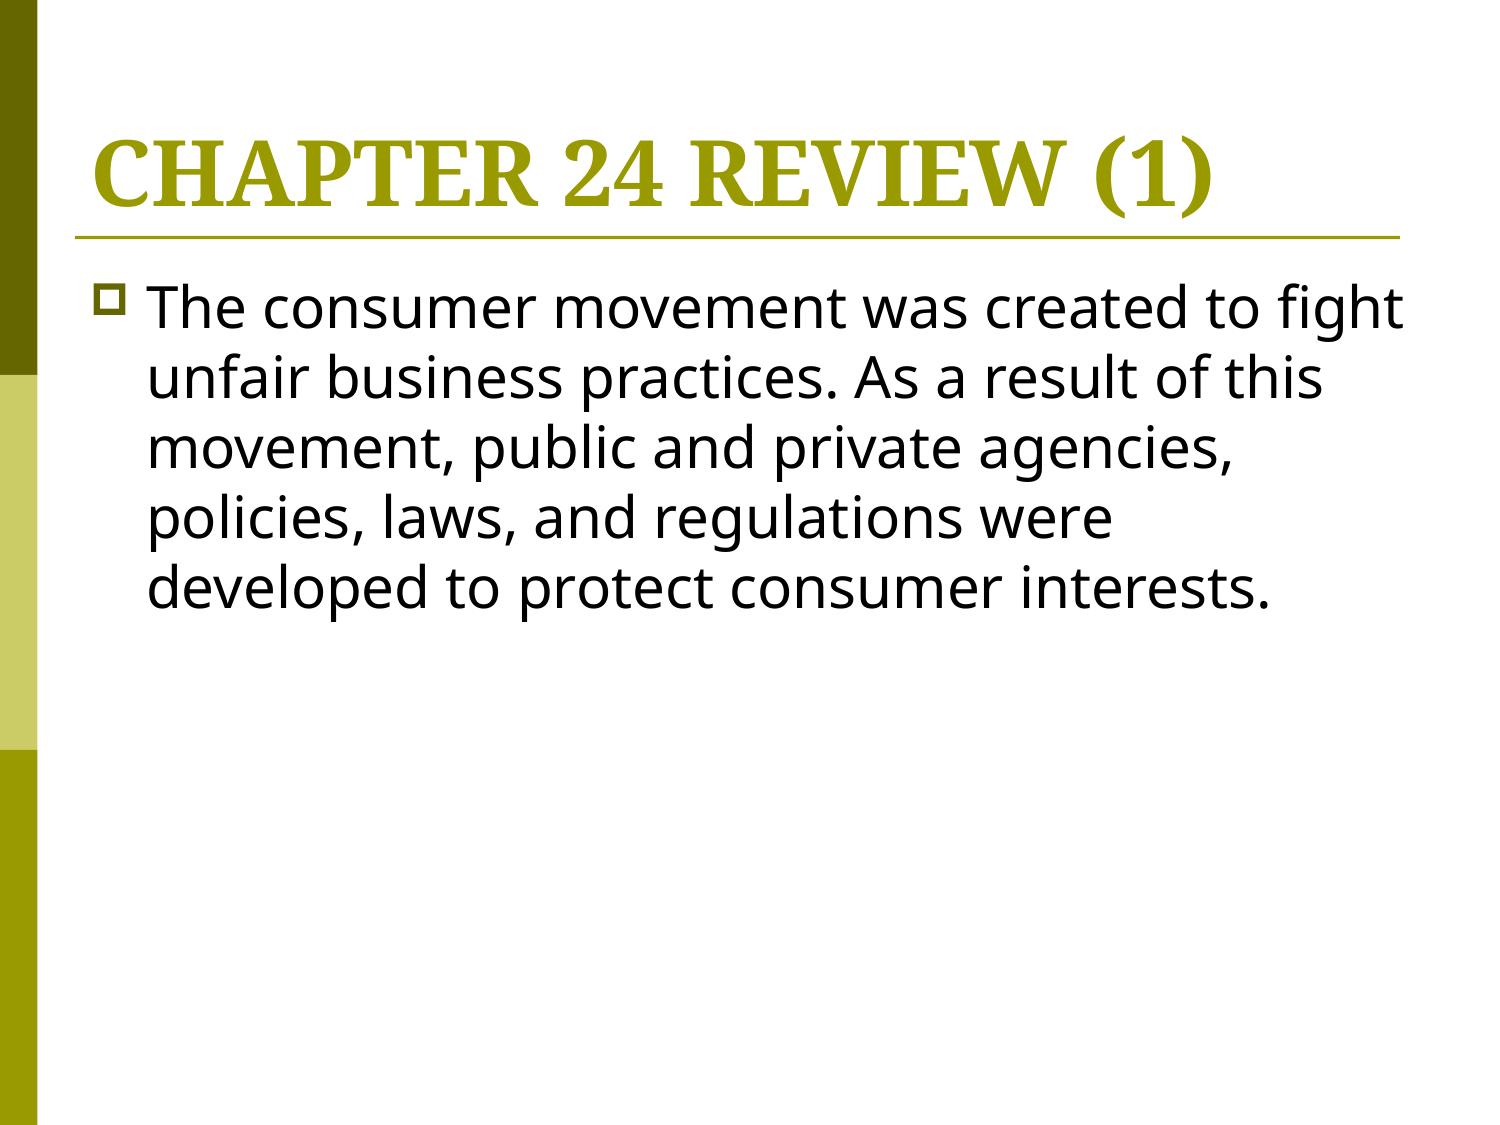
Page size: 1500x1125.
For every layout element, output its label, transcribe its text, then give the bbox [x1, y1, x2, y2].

list The consumer movement was created to fight unfair business practices. As a result of this movement, public and private agencies, policies, laws, and regulations were developed to protect consumer interests. [74, 262, 1426, 1006]
title CHAPTER 24 REVIEW (1) [74, 45, 1426, 233]
